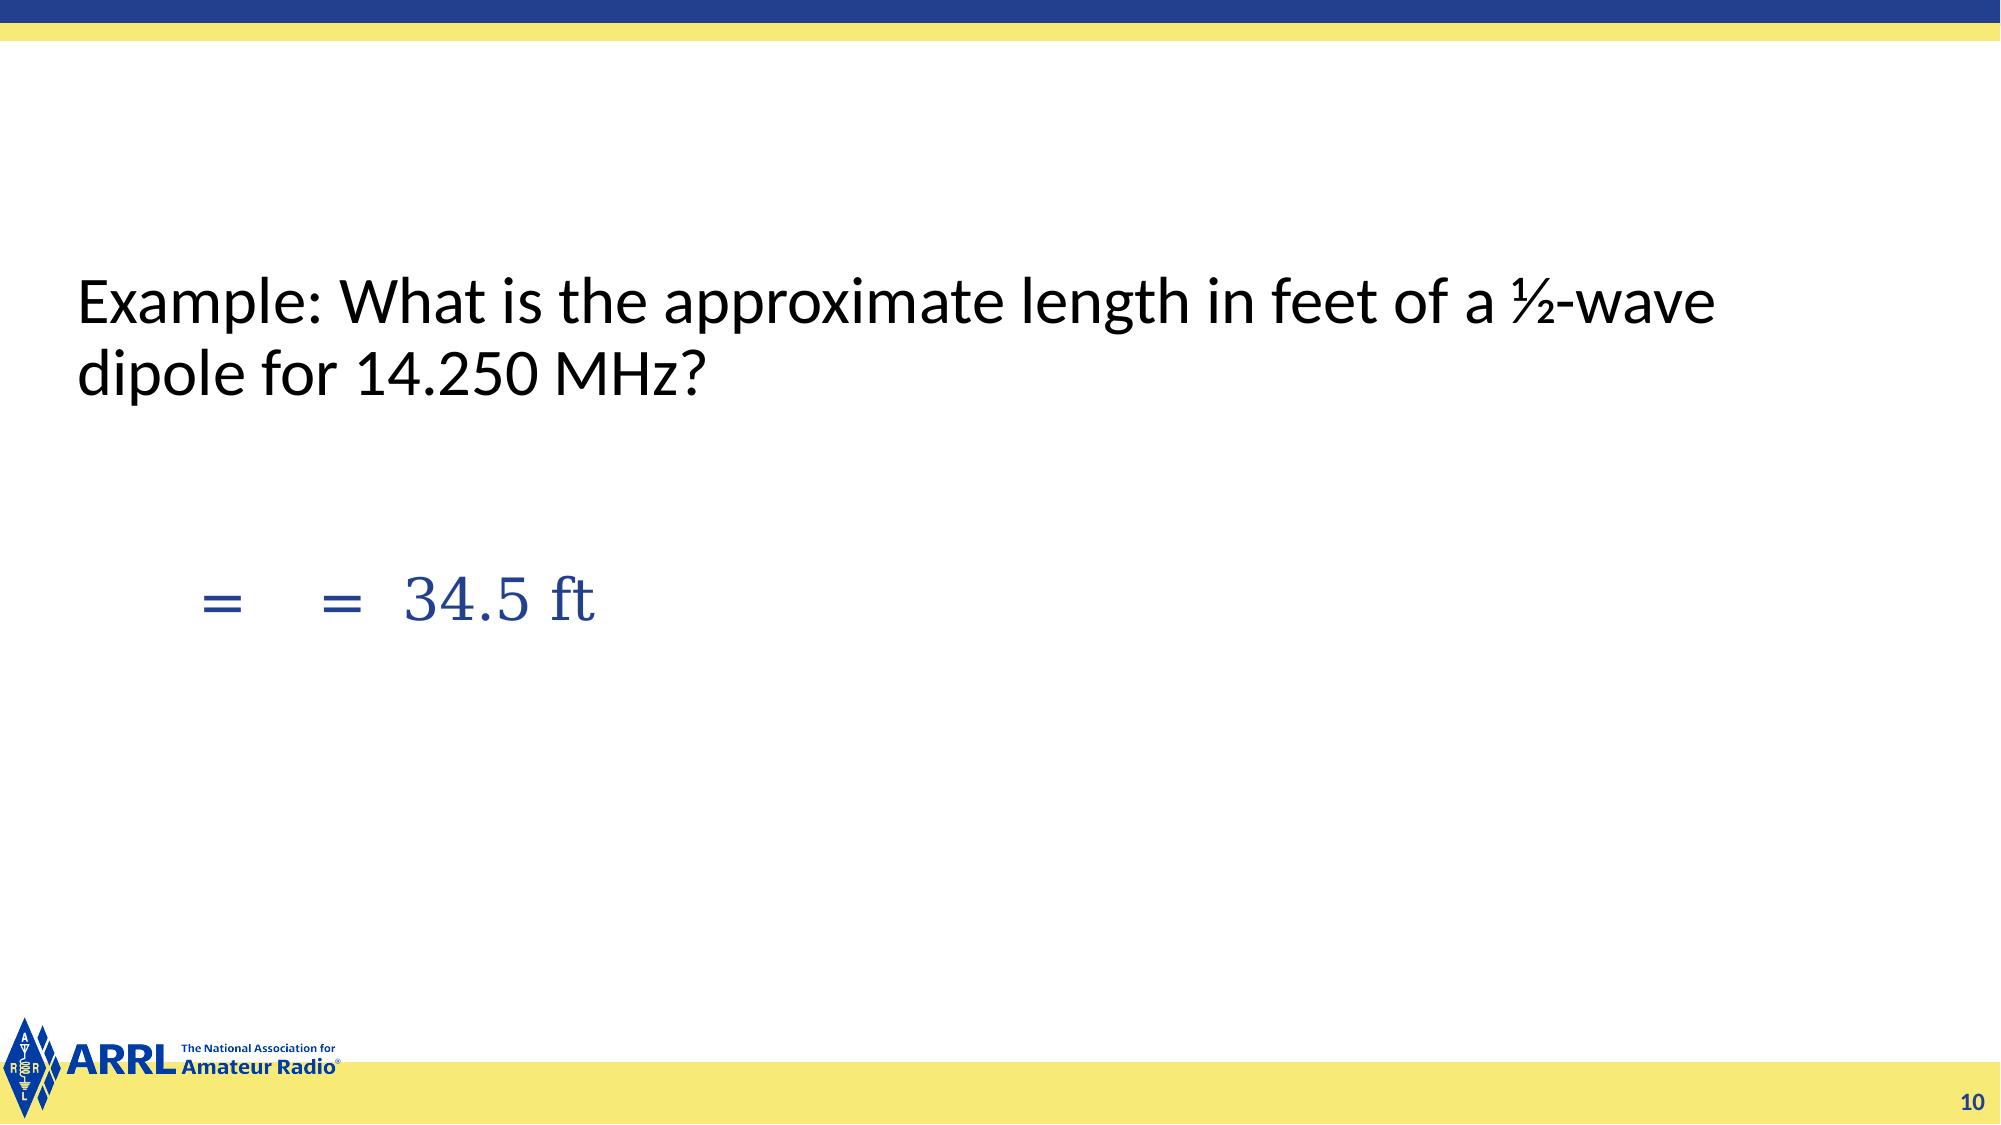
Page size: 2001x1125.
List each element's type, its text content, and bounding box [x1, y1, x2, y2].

picture [1, 1015, 342, 1121]
title Example: What is the approximate length in feet of a 1⁄2-wave dipole for 14.250 MHz? [62, 249, 1863, 425]
